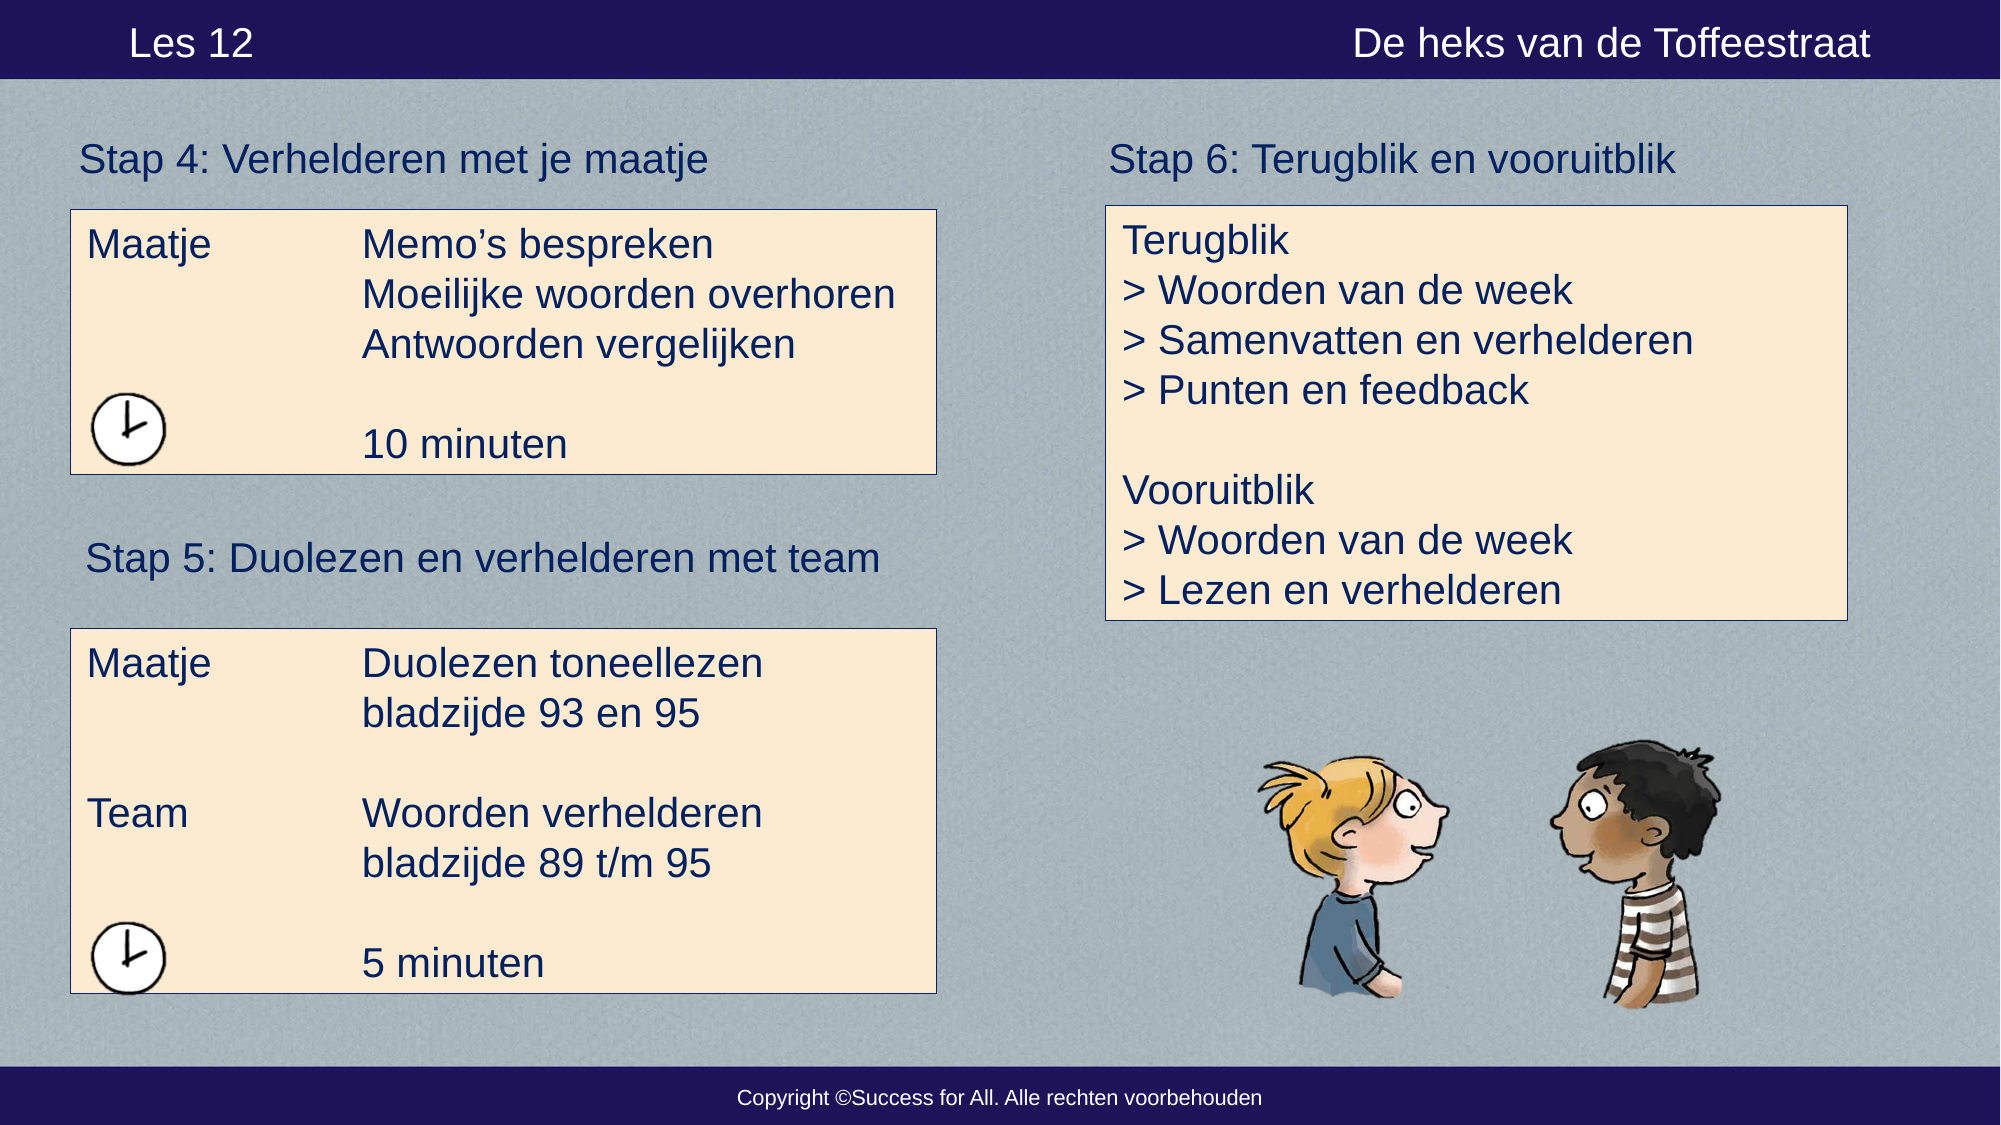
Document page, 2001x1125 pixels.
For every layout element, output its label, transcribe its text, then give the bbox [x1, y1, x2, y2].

text_box Copyright ©Success for All. Alle rechten voorbehouden [0, 1076, 2000, 1125]
text_box Stap 6: Terugblik en vooruitblik [1093, 124, 1886, 190]
picture [0, 0, 2001, 1125]
text_box De heks van de Toffeestraat [999, 8, 1886, 73]
text_box Stap 4: Verhelderen met je maatje [63, 124, 856, 190]
text_box Les 12 [114, 8, 354, 73]
text_box Stap 5: Duolezen en verhelderen met team [70, 523, 914, 589]
text_box Maatje Duolezen toneellezen bladzijde 93 en 95 Team Woorden verhelderen bladzijde 89 t/m 95 5 minuten [70, 628, 937, 994]
text_box Terugblik > Woorden van de week > Samenvatten en verhelderen > Punten en feedback Vooruitblik > Woorden van de week > Lezen en verhelderen [1105, 205, 1848, 621]
text_box Maatje Memo’s bespreken Moeilijke woorden overhoren Antwoorden vergelijken 10 minuten [70, 209, 937, 475]
